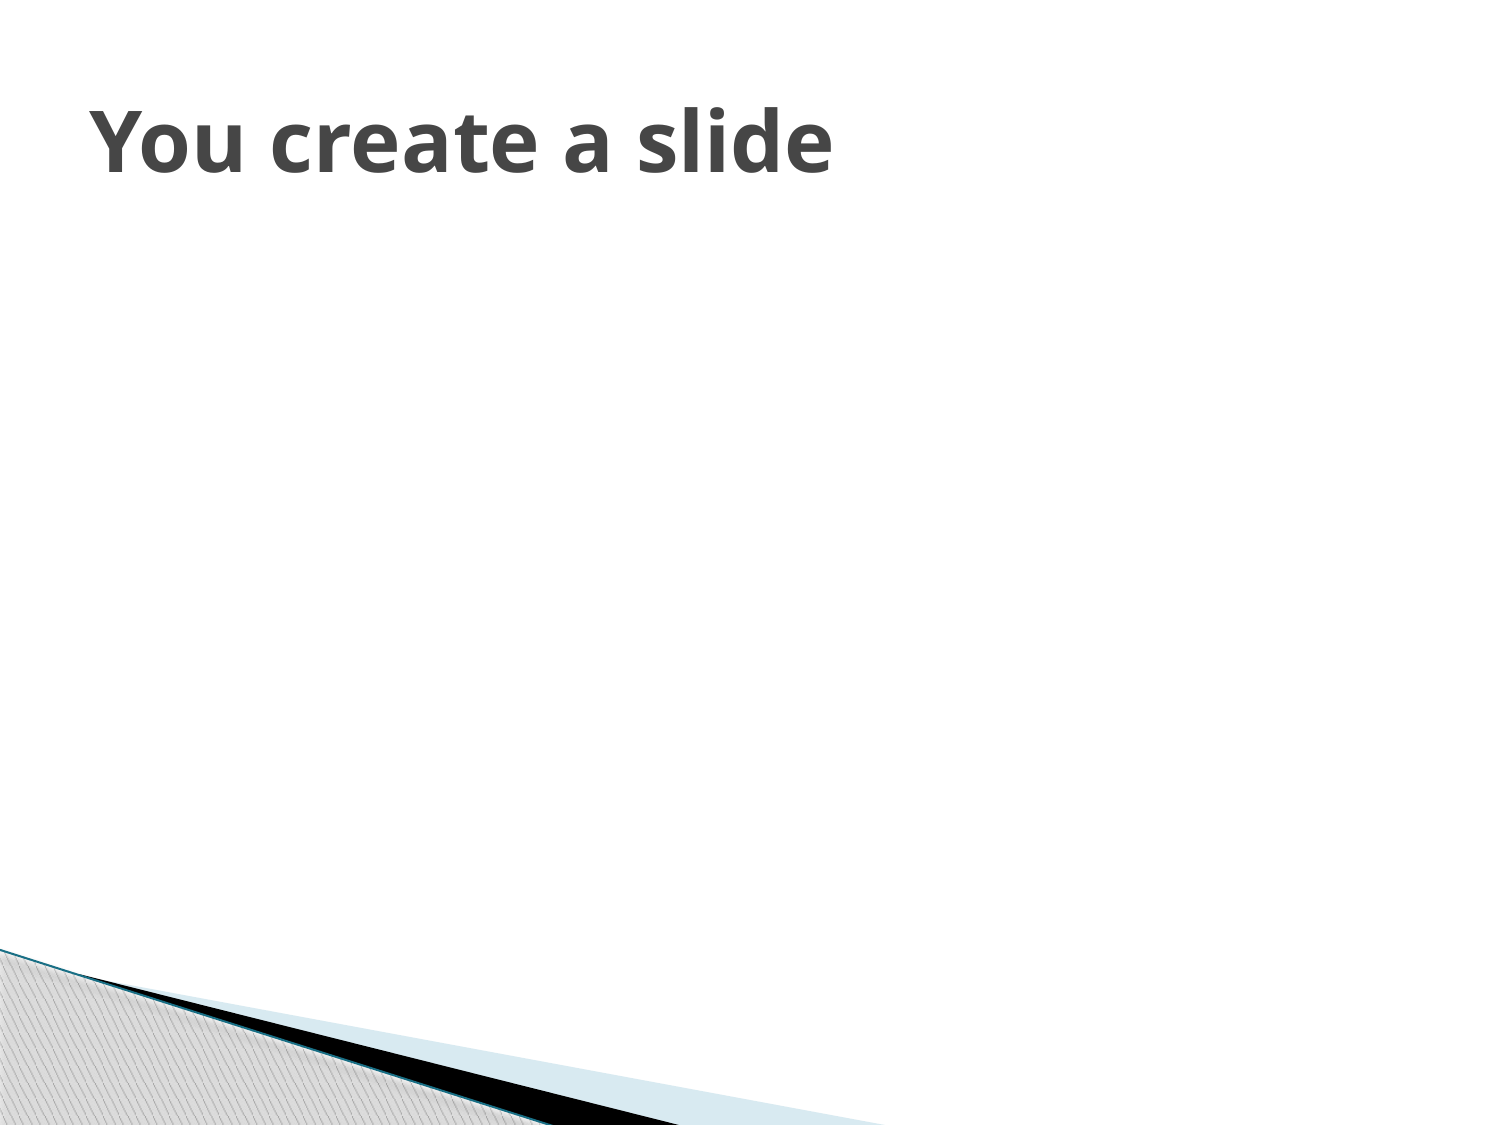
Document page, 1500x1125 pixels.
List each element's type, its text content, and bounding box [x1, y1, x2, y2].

title You create a slide [75, 45, 1425, 233]
